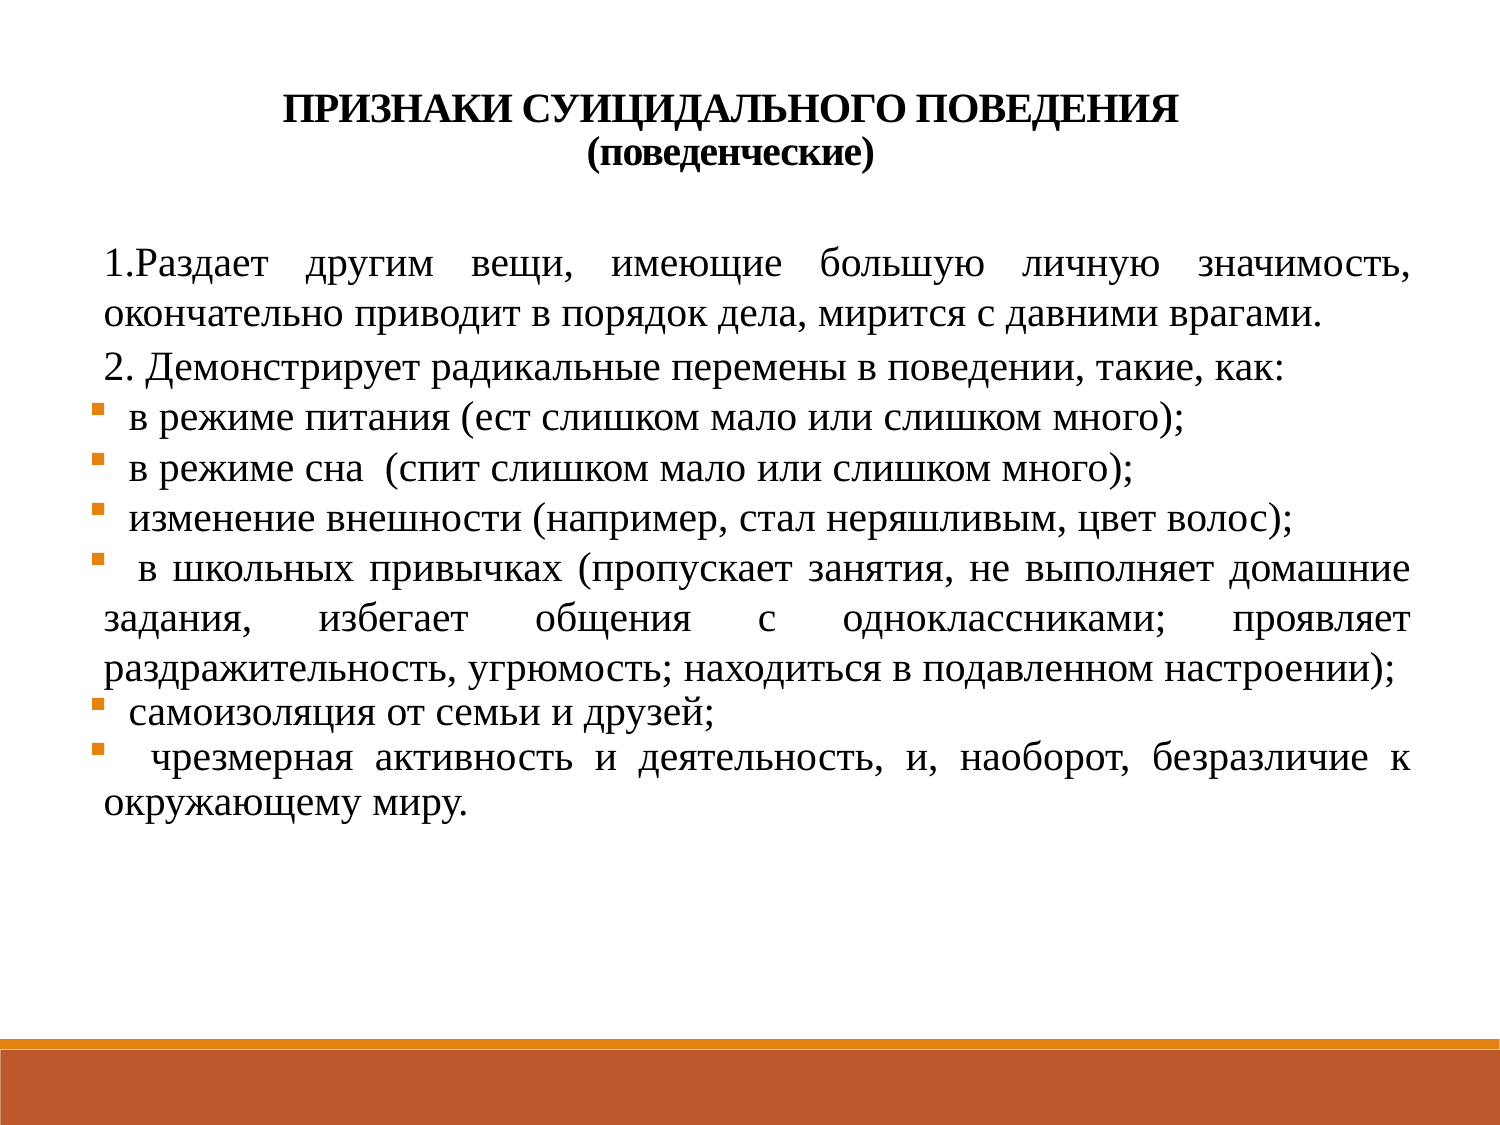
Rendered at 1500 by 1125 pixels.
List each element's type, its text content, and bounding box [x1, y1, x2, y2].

list 1.Раздает другим вещи, имеющие большую личную значимость, окончательно приводит в порядок дела, мирится с давними врагами. 2. Демонстрирует радикальные перемены в поведении, такие, как: в режиме питания (ест слишком мало или слишком много); в режиме сна (спит слишком мало или слишком много); изменение внешности (например, стал неряшливым, цвет волос); в школьных привычках (пропускает занятия, не выполняет домашние задания, избегает общения с одноклассниками; проявляет раздражительность, угрюмость; находиться в подавленном настроении); самоизоляция от семьи и друзей; чрезмерная активность и деятельность, и, наоборот, безразличие к окружающему миру. [88, 227, 1412, 1055]
title ПРИЗНАКИ СУИЦИДАЛЬНОГО ПОВЕДЕНИЯ (поведенческие) [112, 66, 1350, 182]
